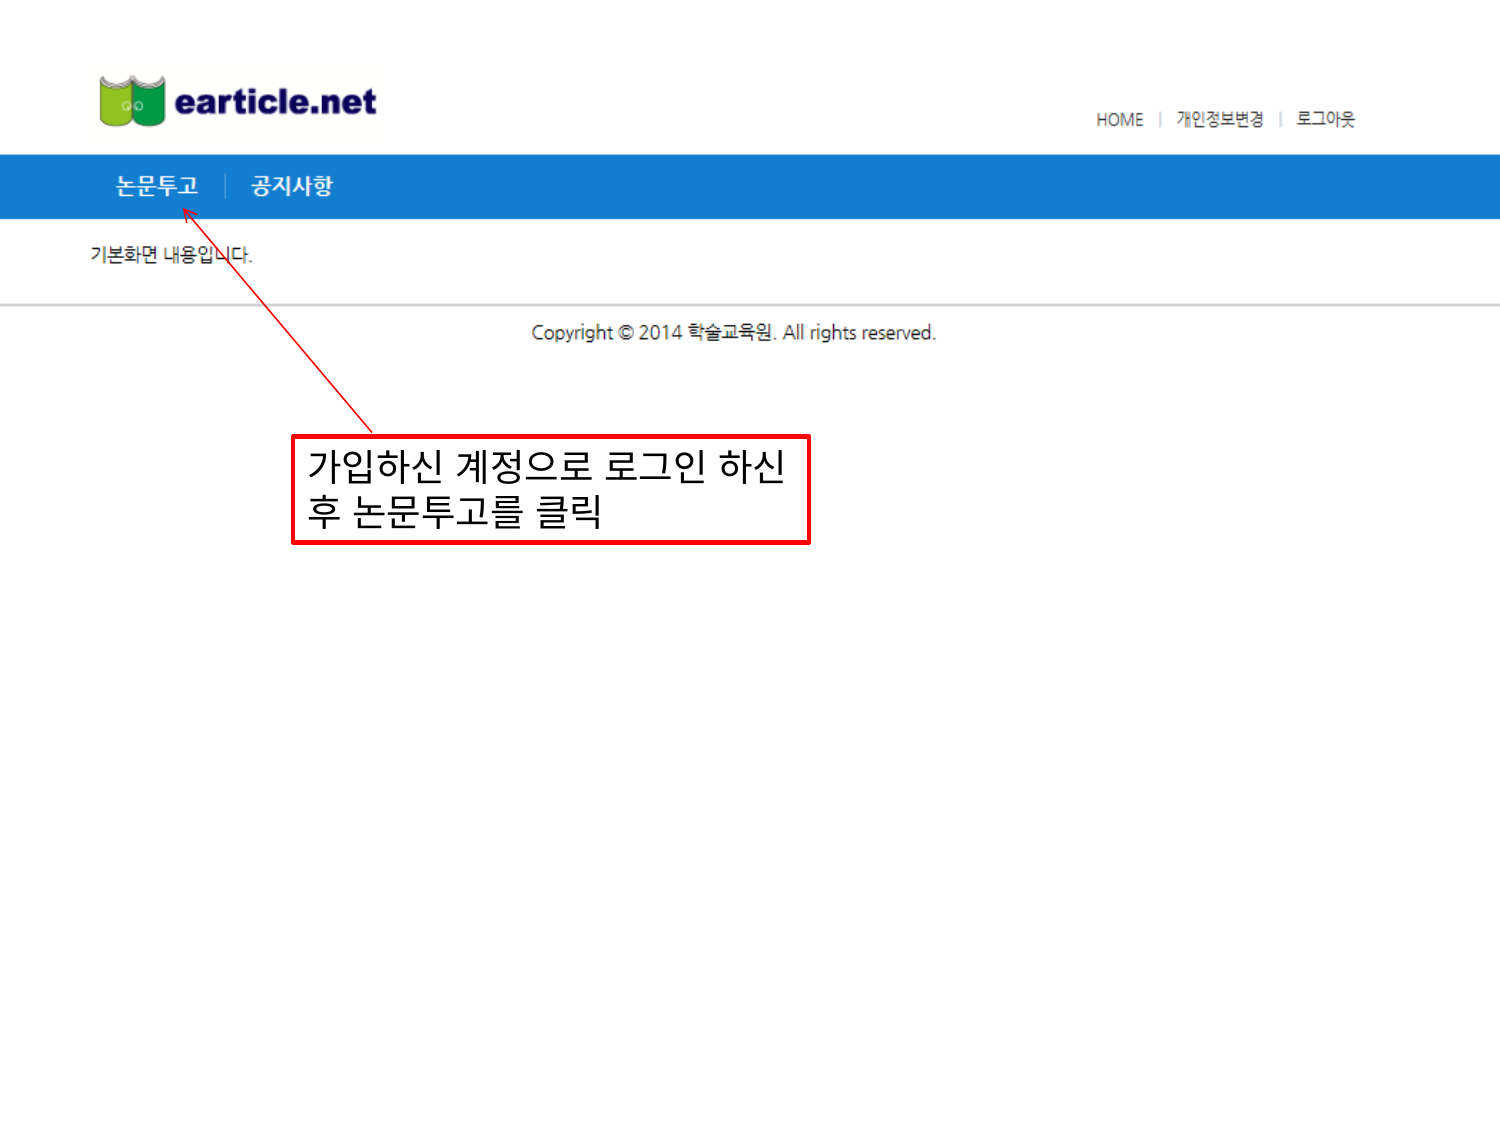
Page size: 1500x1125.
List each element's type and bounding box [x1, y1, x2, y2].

text_box [182, 207, 373, 433]
picture [0, 23, 1500, 811]
